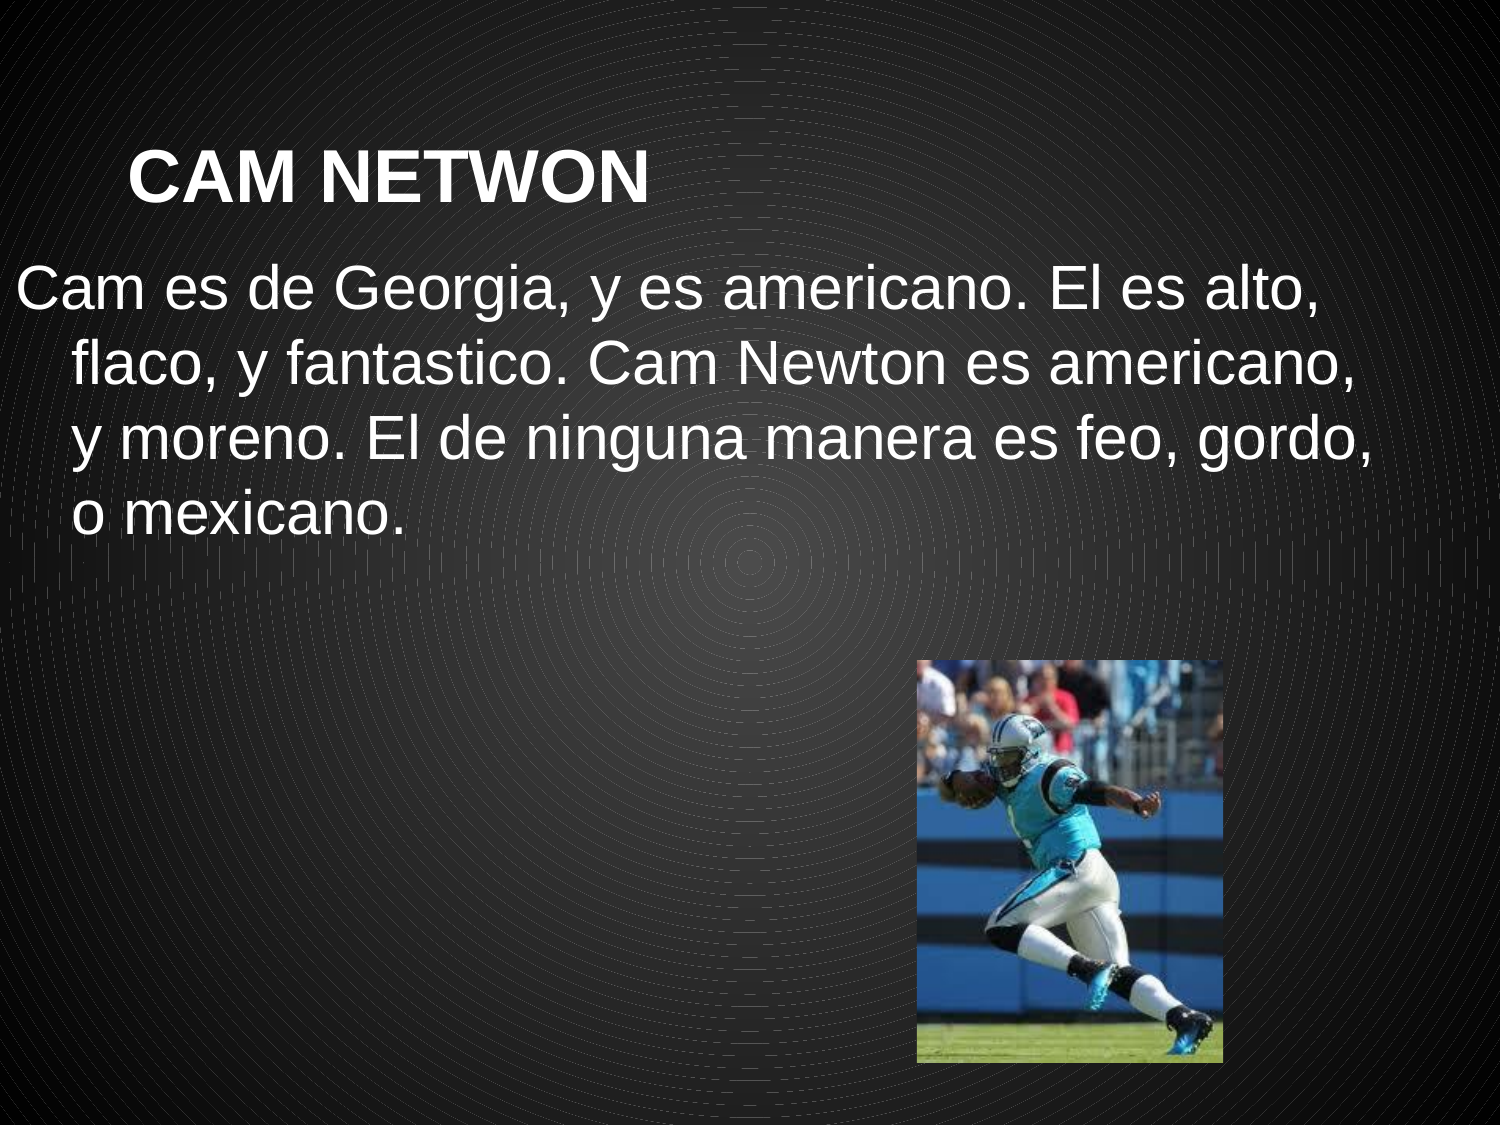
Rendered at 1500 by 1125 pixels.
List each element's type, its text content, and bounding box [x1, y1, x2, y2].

title CAM NETWON [75, 14, 1425, 233]
text_box [916, 660, 1224, 1064]
list Cam es de Georgia, y es americano. El es alto, flaco, y fantastico. Cam Newton es americano, y moreno. El de ninguna manera es feo, gordo, o mexicano. [0, 232, 1413, 901]
